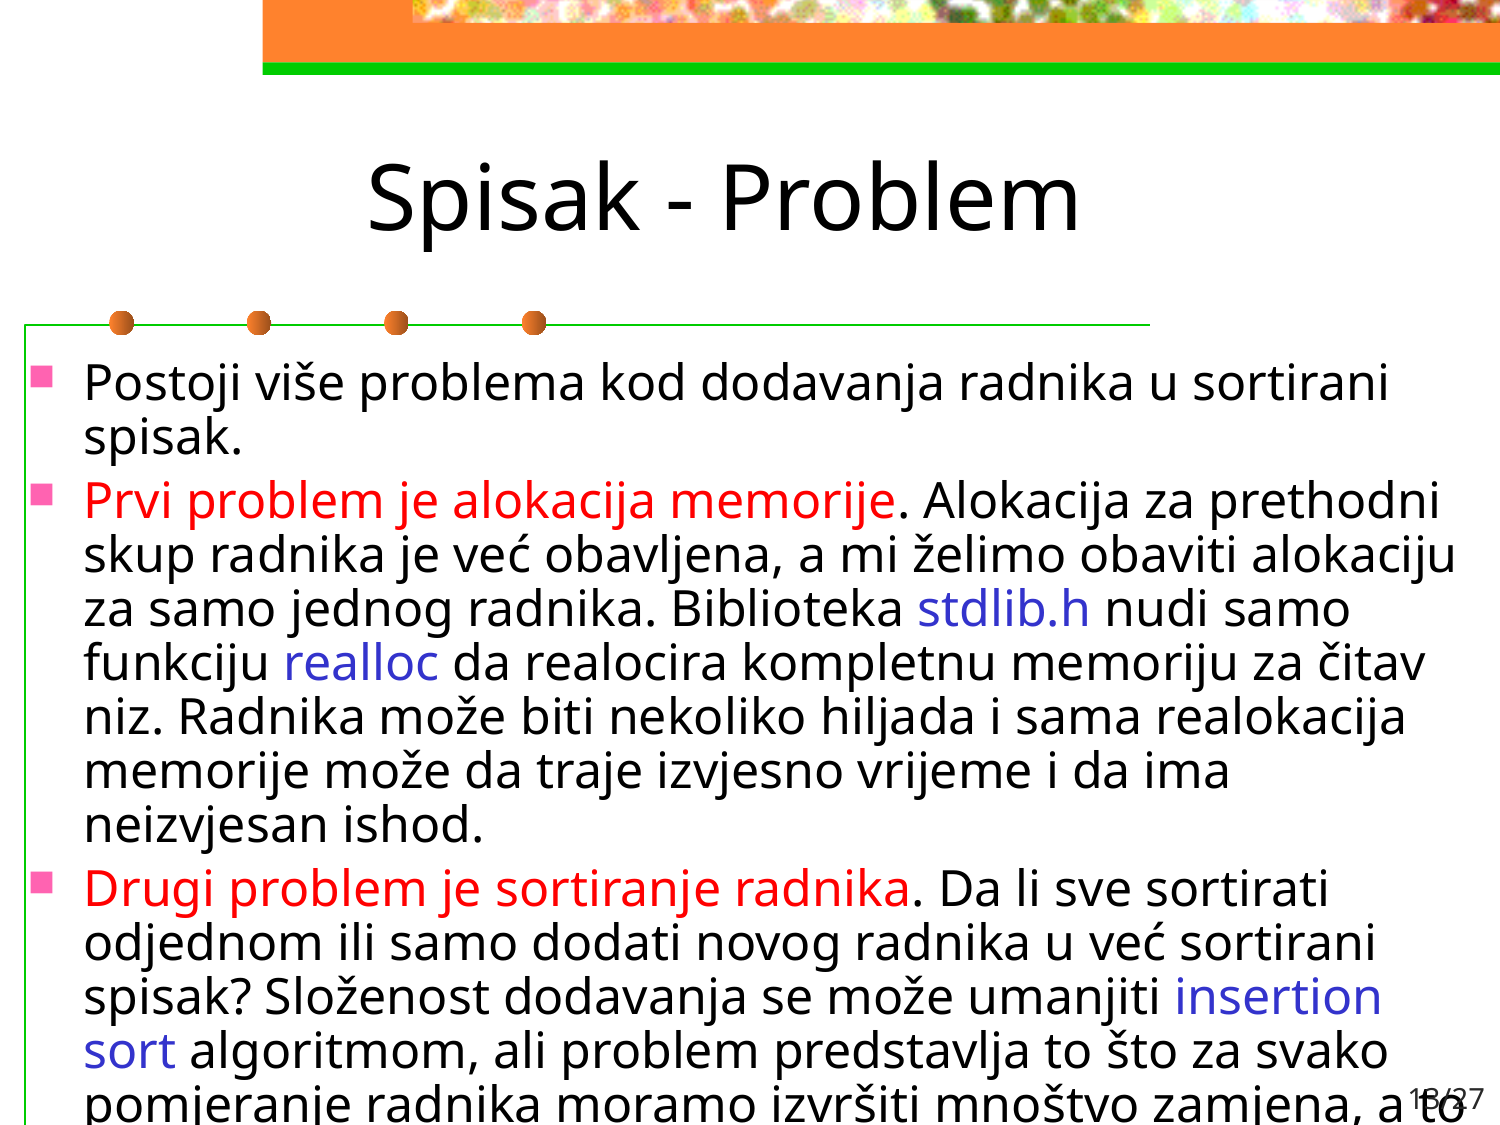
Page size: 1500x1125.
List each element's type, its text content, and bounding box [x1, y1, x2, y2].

picture [412, 0, 1500, 23]
list Postoji više problema kod dodavanja radnika u sortirani spisak. Prvi problem je alokacija memorije. Alokacija za prethodni skup radnika je već obavljena, a mi želimo obaviti alokaciju za samo jednog radnika. Biblioteka stdlib.h nudi samo funkciju realloc da realocira kompletnu memoriju za čitav niz. Radnika može biti nekoliko hiljada i sama realokacija memorije može da traje izvjesno vrijeme i da ima neizvjesan ishod. Drugi problem je sortiranje radnika. Da li sve sortirati odjednom ili samo dodati novog radnika u već sortirani spisak? Složenost dodavanja se može umanjiti insertion sort algoritmom, ali problem predstavlja to što za svako pomjeranje radnika moramo izvršiti mnoštvo zamjena, a to vodi do operacije sa velikom količinom memorije. [12, 350, 1500, 1100]
title Spisak - Problem [87, 99, 1363, 288]
text_box 13/27 [1374, 1072, 1500, 1123]
